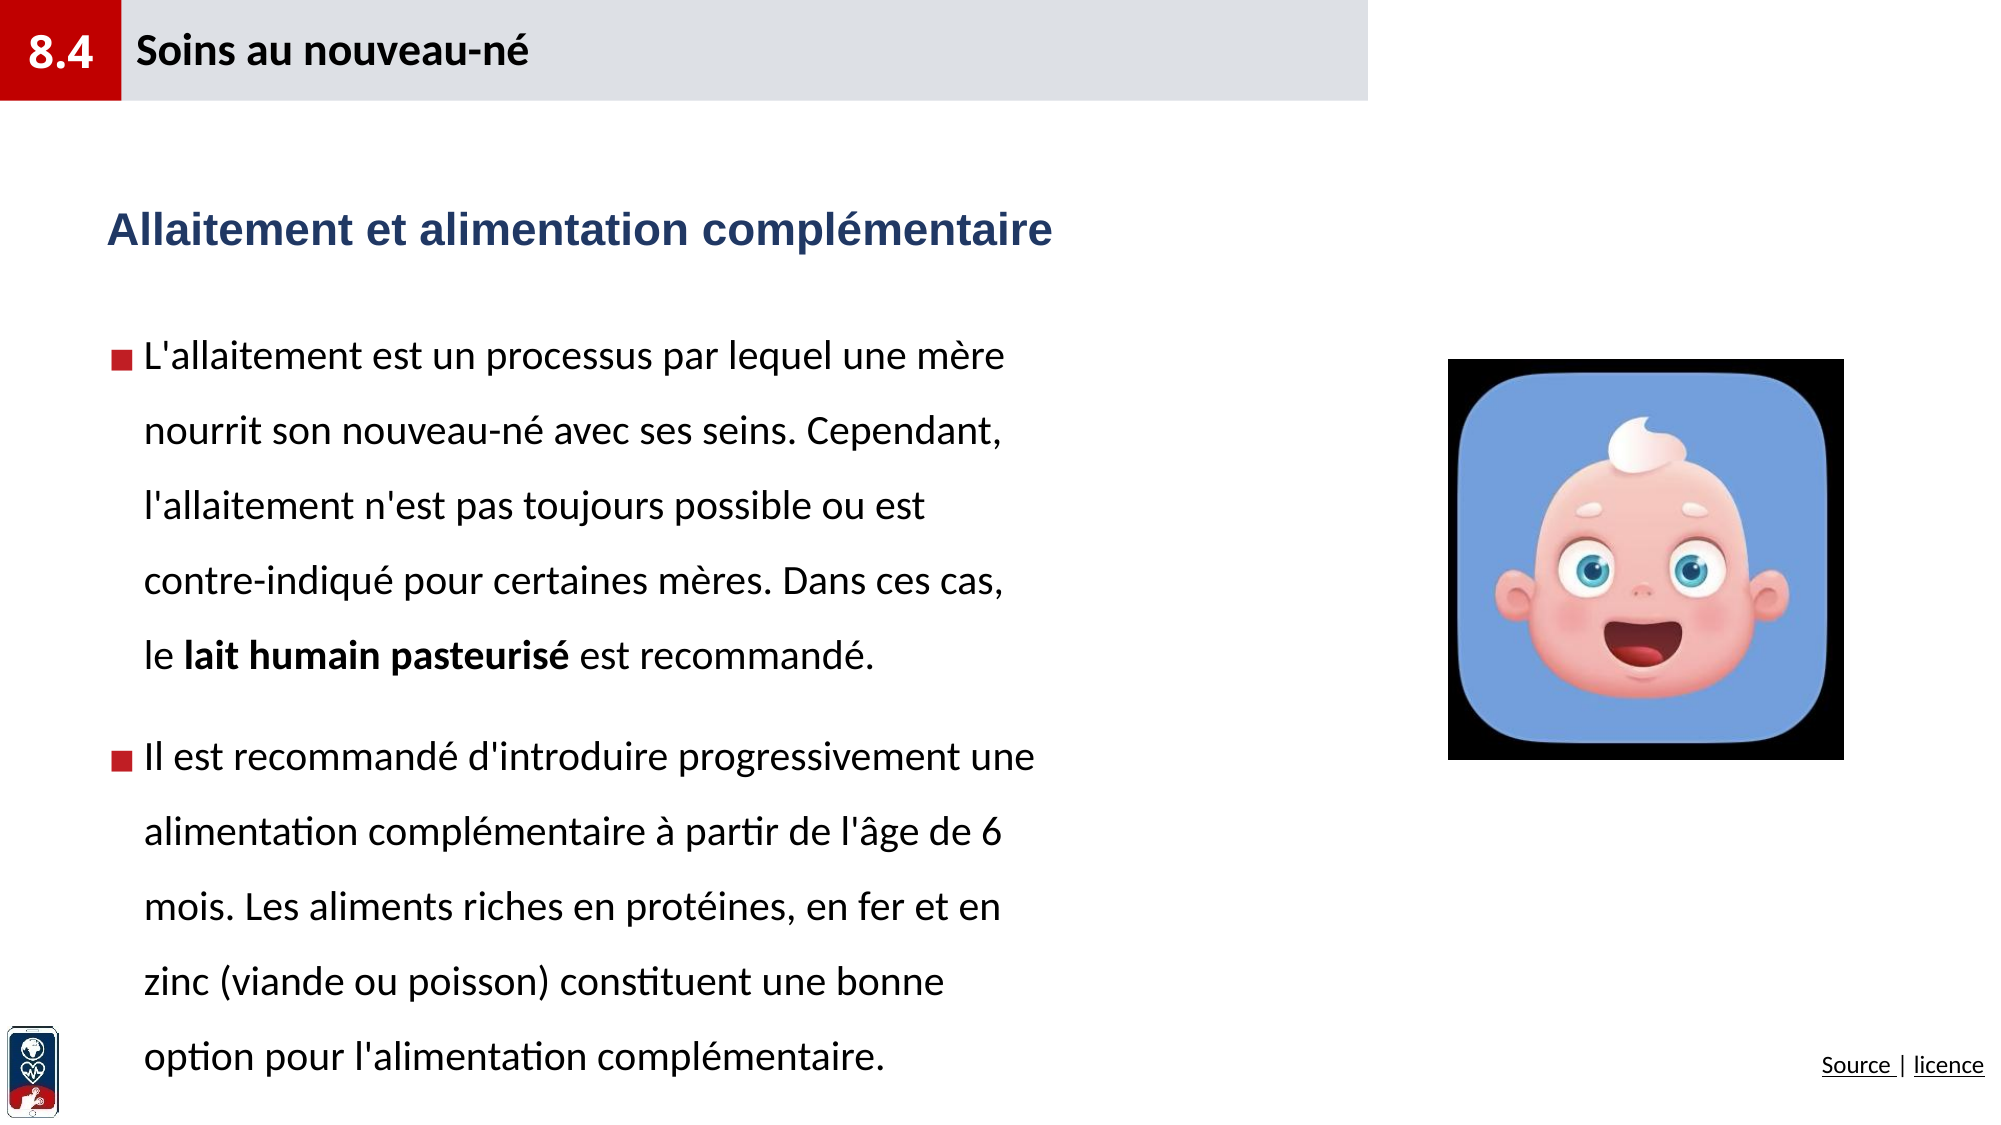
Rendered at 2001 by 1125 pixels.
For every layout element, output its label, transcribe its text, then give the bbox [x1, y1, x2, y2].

text_box Source | licence [1604, 1041, 2000, 1087]
text_box [0, 0, 122, 101]
title Allaitement et alimentation complémentaire [91, 177, 1906, 277]
text_box Soins au nouveau-né [122, 0, 1368, 101]
picture [1448, 359, 1845, 760]
text_box 8.4 [13, 14, 122, 85]
picture [7, 1026, 59, 1118]
list L'allaitement est un processus par lequel une mère nourrit son nouveau-né avec ses seins. Cependant, l'allaitement n'est pas toujours possible ou est contre-indiqué pour certaines mères. Dans ces cas, le lait humain pasteurisé est recommandé. Il est recommandé d'introduire progressivement une alimentation complémentaire à partir de l'âge de 6 mois. Les aliments riches en protéines, en fer et en zinc (viande ou poisson) constituent une bonne option pour l'alimentation complémentaire. [91, 295, 1052, 1094]
